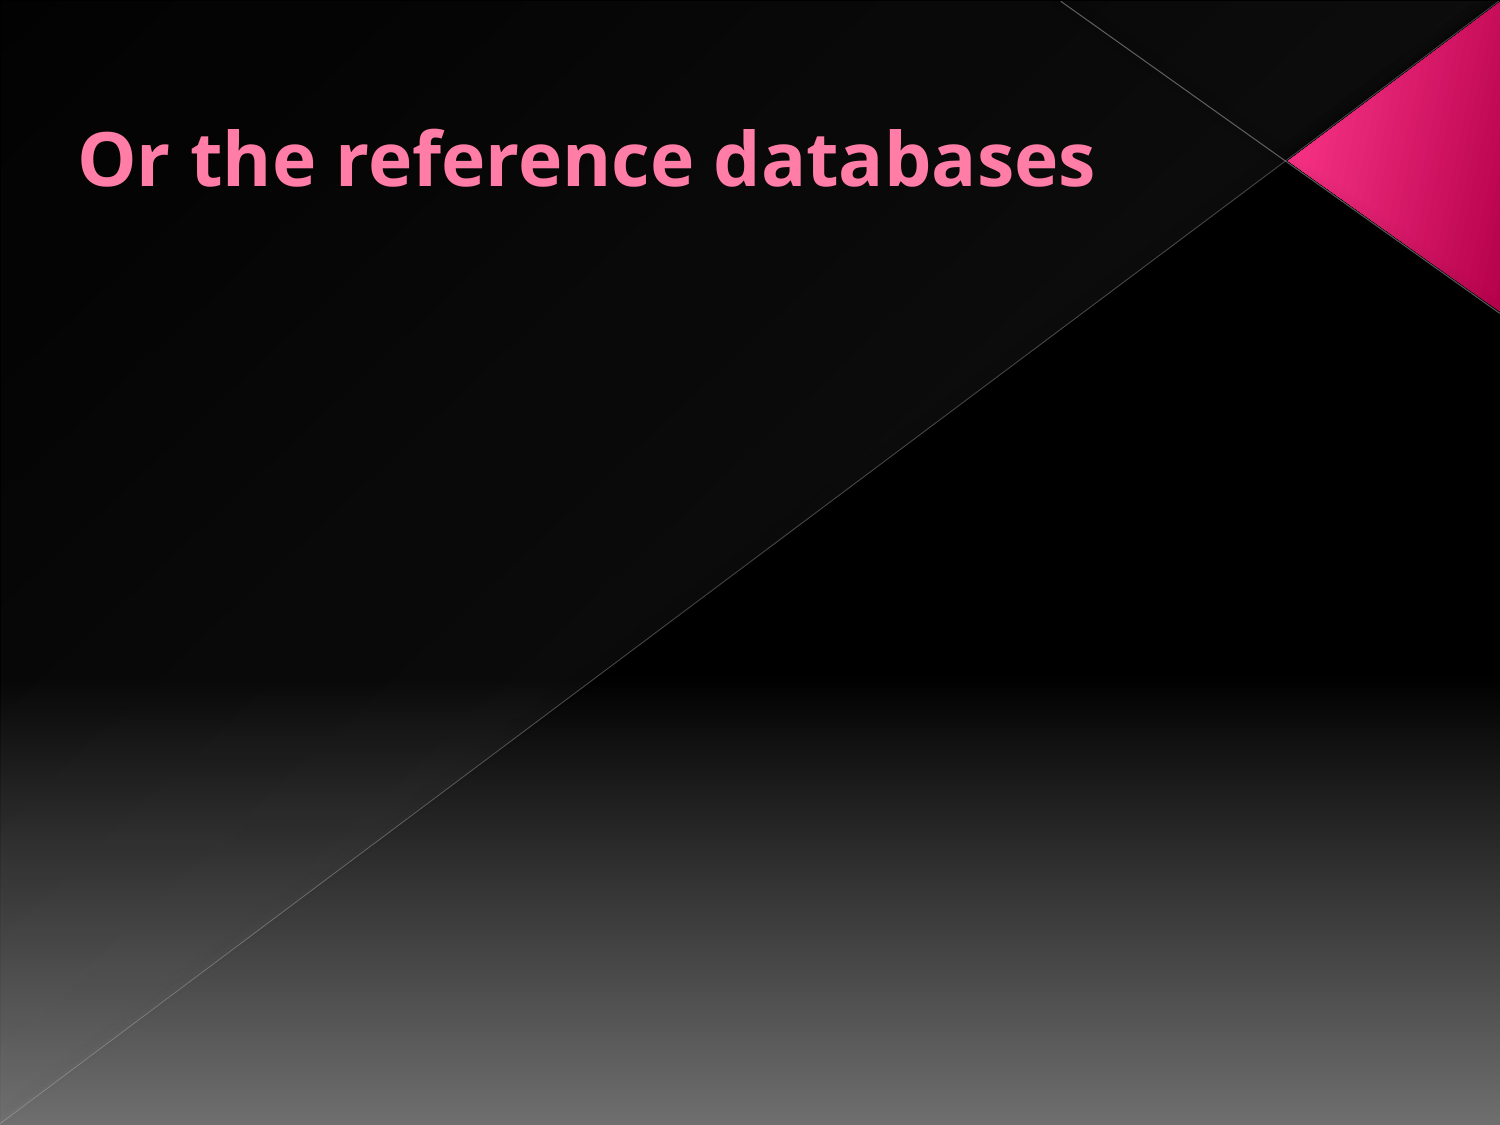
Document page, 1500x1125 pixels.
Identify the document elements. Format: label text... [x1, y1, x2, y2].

title Or the reference databases [62, 44, 1250, 268]
